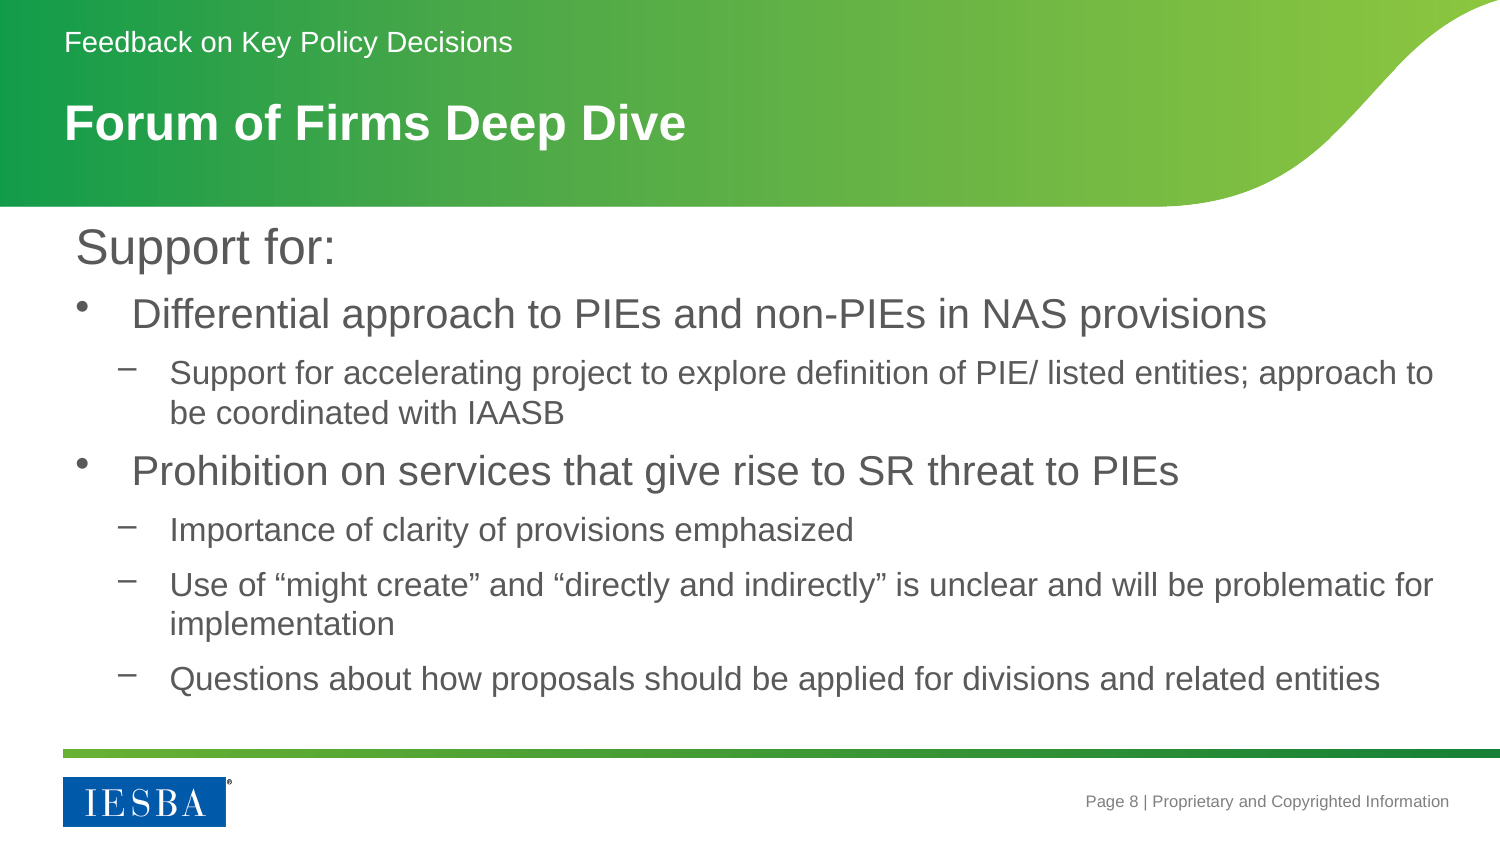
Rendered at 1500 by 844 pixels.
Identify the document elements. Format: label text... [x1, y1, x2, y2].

text_box Support for: Differential approach to PIEs and non-PIEs in NAS provisions Support for accelerating project to explore definition of PIE/ listed entities; approach to be coordinated with IAASB Prohibition on services that give rise to SR threat to PIEs Importance of clarity of provisions emphasized Use of “might create” and “directly and indirectly” is unclear and will be problematic for implementation Questions about how proposals should be applied for divisions and related entities [60, 206, 1475, 837]
subtitle Feedback on Key Policy Decisions [64, 23, 602, 74]
picture [0, 0, 1500, 207]
title Forum of Firms Deep Dive [64, 87, 1302, 154]
